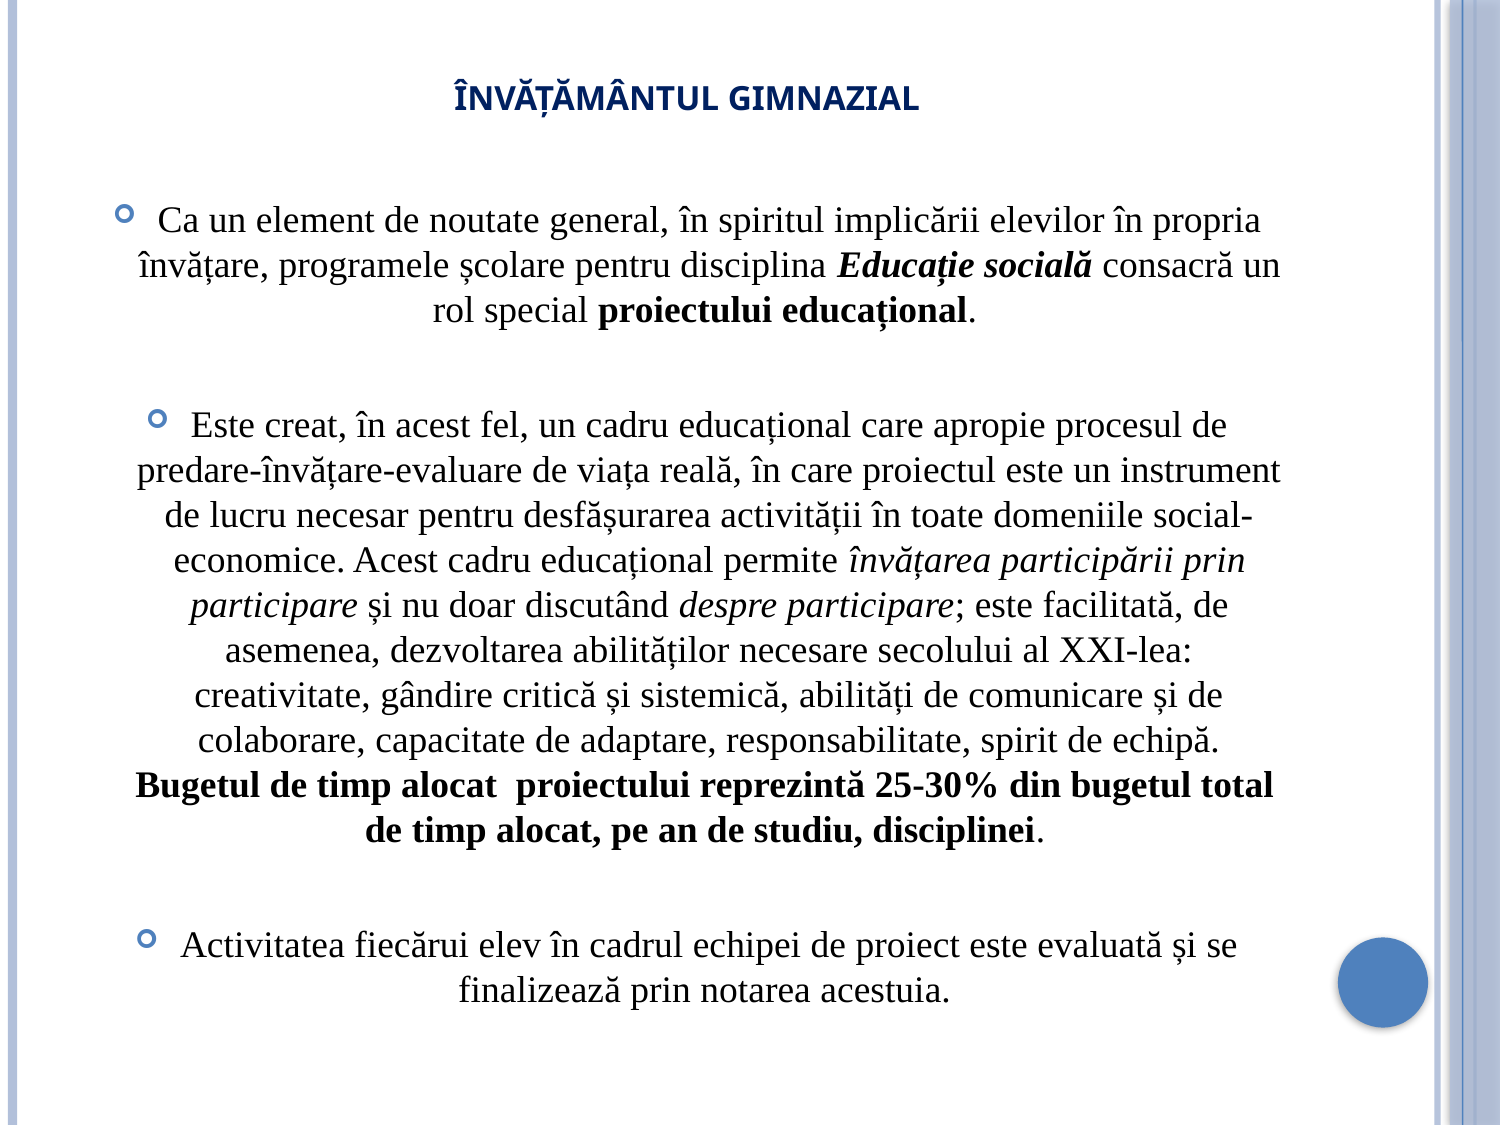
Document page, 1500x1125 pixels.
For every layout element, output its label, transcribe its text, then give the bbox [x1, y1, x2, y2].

list Ca un element de noutate general, în spiritul implicării elevilor în propria învățare, programele școlare pentru disciplina Educație socială consacră un rol special proiectului educațional. Este creat, în acest fel, un cadru educațional care apropie procesul de predare-învățare-evaluare de viața reală, în care proiectul este un instrument de lucru necesar pentru desfășurarea activității în toate domeniile social-economice. Acest cadru educațional permite învățarea participării prin participare și nu doar discutând despre participare; este facilitată, de asemenea, dezvoltarea abilităților necesare secolului al XXI-lea: creativitate, gândire critică și sistemică, abilități de comunicare și de colaborare, capacitate de adaptare, responsabilitate, spirit de echipă. Bugetul de timp alocat proiectului reprezintă 25-30% din bugetul total de timp alocat, pe an de studiu, disciplinei. Activitatea fiecărui elev în cadrul echipei de proiect este evaluată și se finalizează prin notarea acestuia. [74, 187, 1301, 1063]
slide_number [1333, 940, 1434, 1026]
title ÎNVĂȚĂMÂNTUL GIMNAZIAL [75, 45, 1300, 125]
